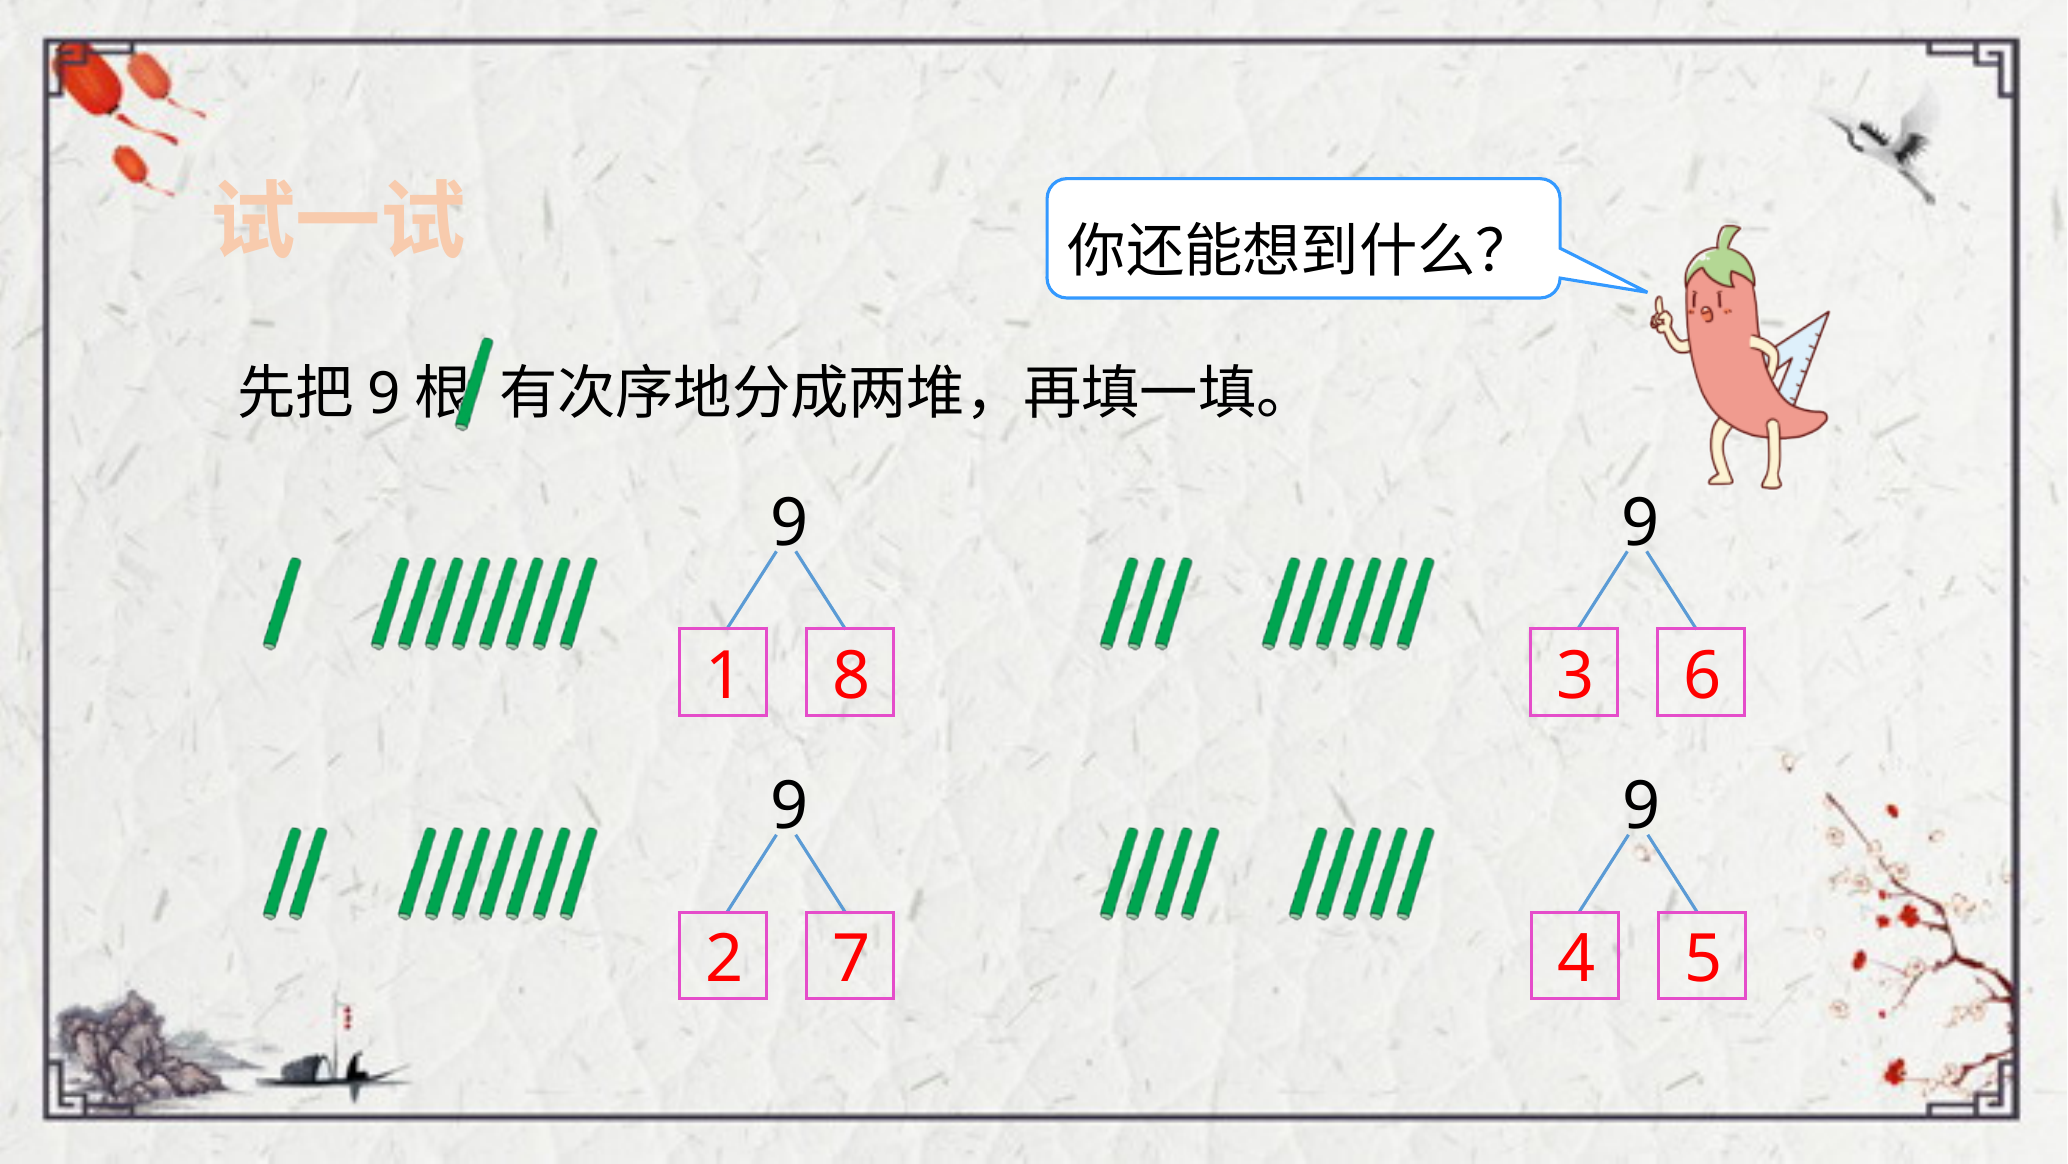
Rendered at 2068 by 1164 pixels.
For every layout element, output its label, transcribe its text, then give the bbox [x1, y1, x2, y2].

text_box 试一试 [194, 158, 482, 277]
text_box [1531, 754, 1746, 999]
text_box 5 [1669, 907, 1754, 1003]
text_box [1093, 548, 1432, 665]
text_box 你还能想到什么？ [1047, 178, 1646, 298]
text_box 6 [1668, 624, 1753, 719]
text_box 8 [817, 624, 902, 719]
text_box 7 [817, 907, 902, 1003]
text_box 4 [1542, 999, 1627, 1003]
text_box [1530, 471, 1745, 716]
text_box 2 [690, 999, 775, 1003]
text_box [679, 754, 894, 999]
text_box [679, 471, 894, 716]
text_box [1093, 818, 1432, 936]
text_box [222, 312, 1495, 446]
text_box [256, 818, 595, 936]
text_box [256, 548, 595, 665]
picture [0, 0, 2068, 1164]
